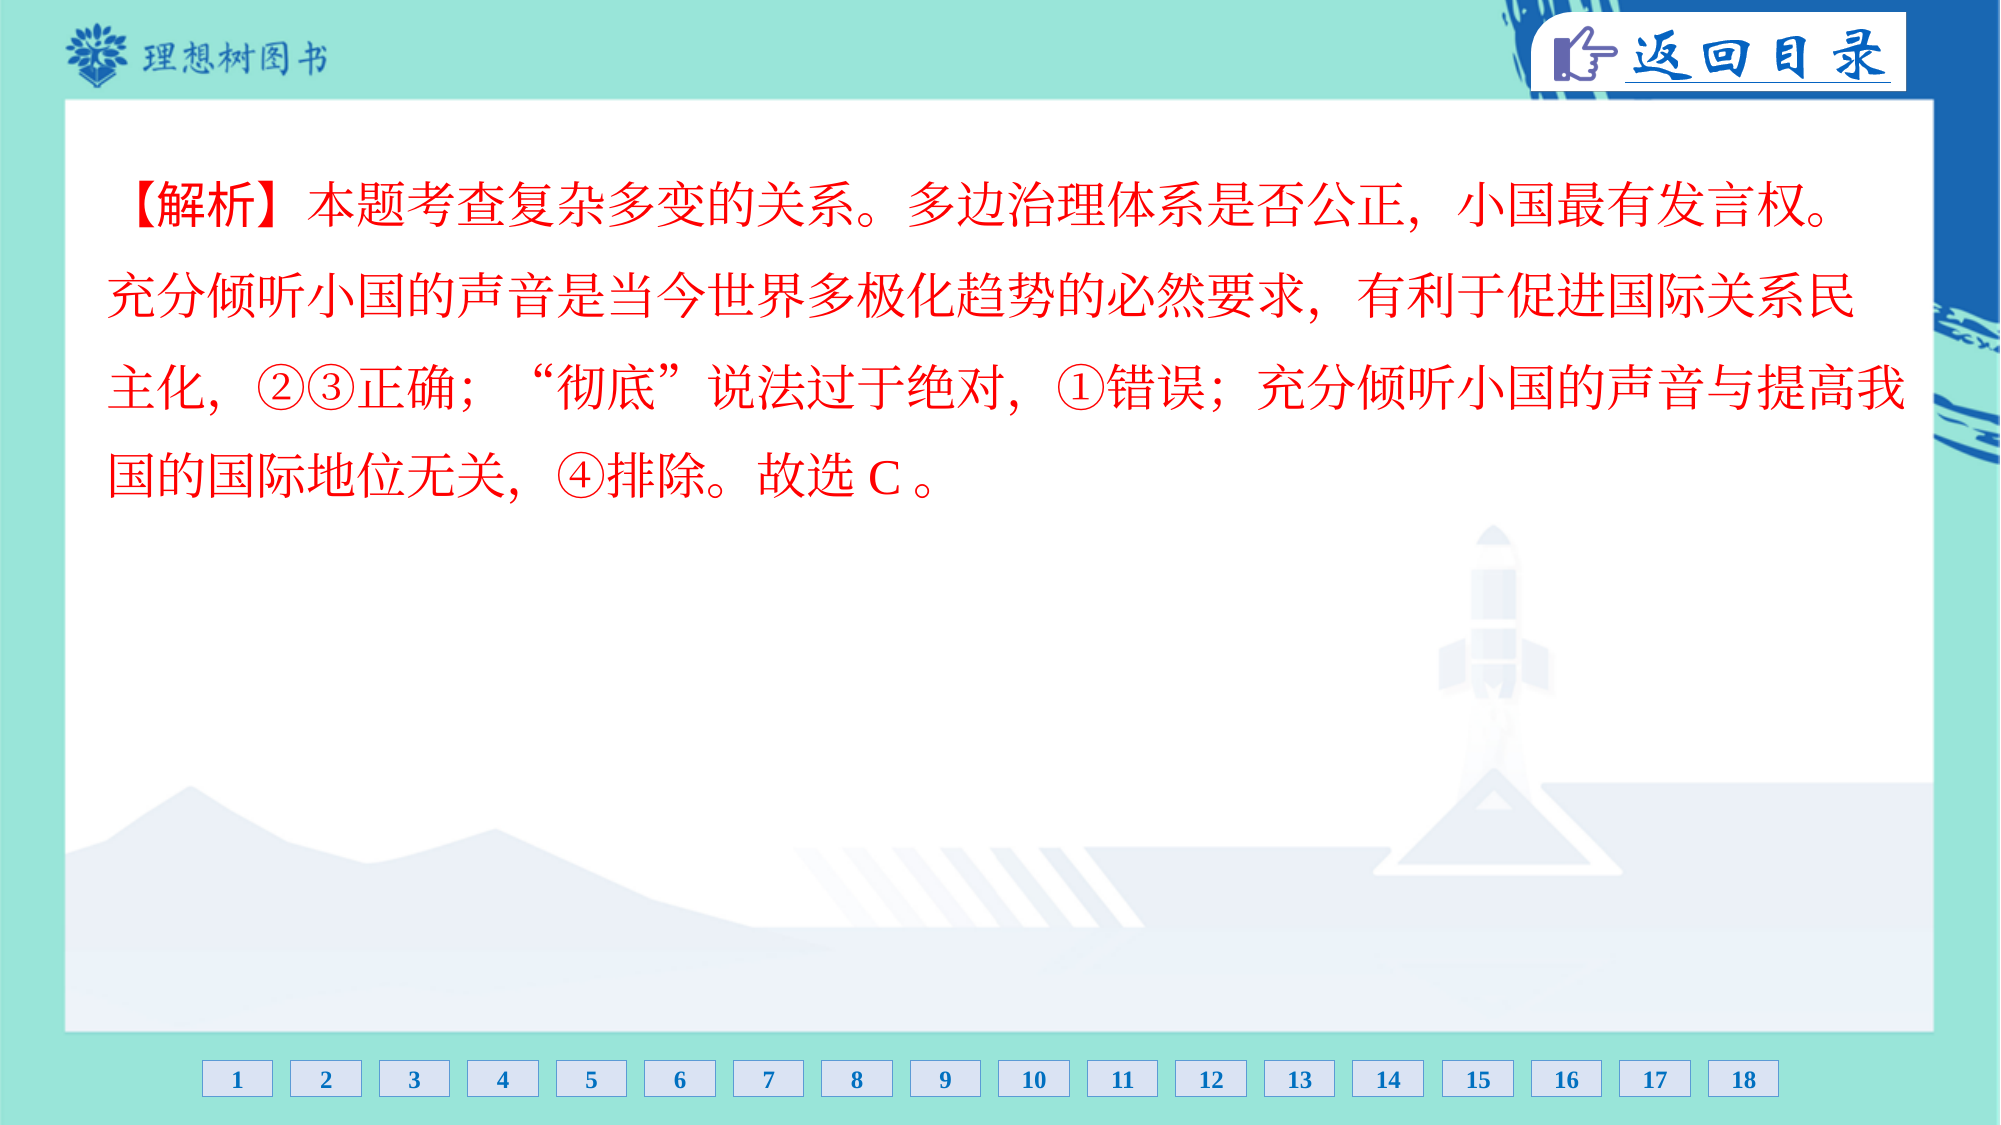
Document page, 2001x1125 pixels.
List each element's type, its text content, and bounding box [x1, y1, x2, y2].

picture [0, 0, 2000, 1125]
text_box 【解析】本题考查复杂多变的关系。多边治理体系是否公正，小国最有发言权。 充分倾听小国的声音是当今世界多极化趋势的必然要求，有利于促进国际关系民 主化，②③正确；“彻底”说法过于绝对，①错误；充分倾听小国的声音与提高我 国的国际地位无关，④排除。故选C。 [106, 141, 1895, 495]
